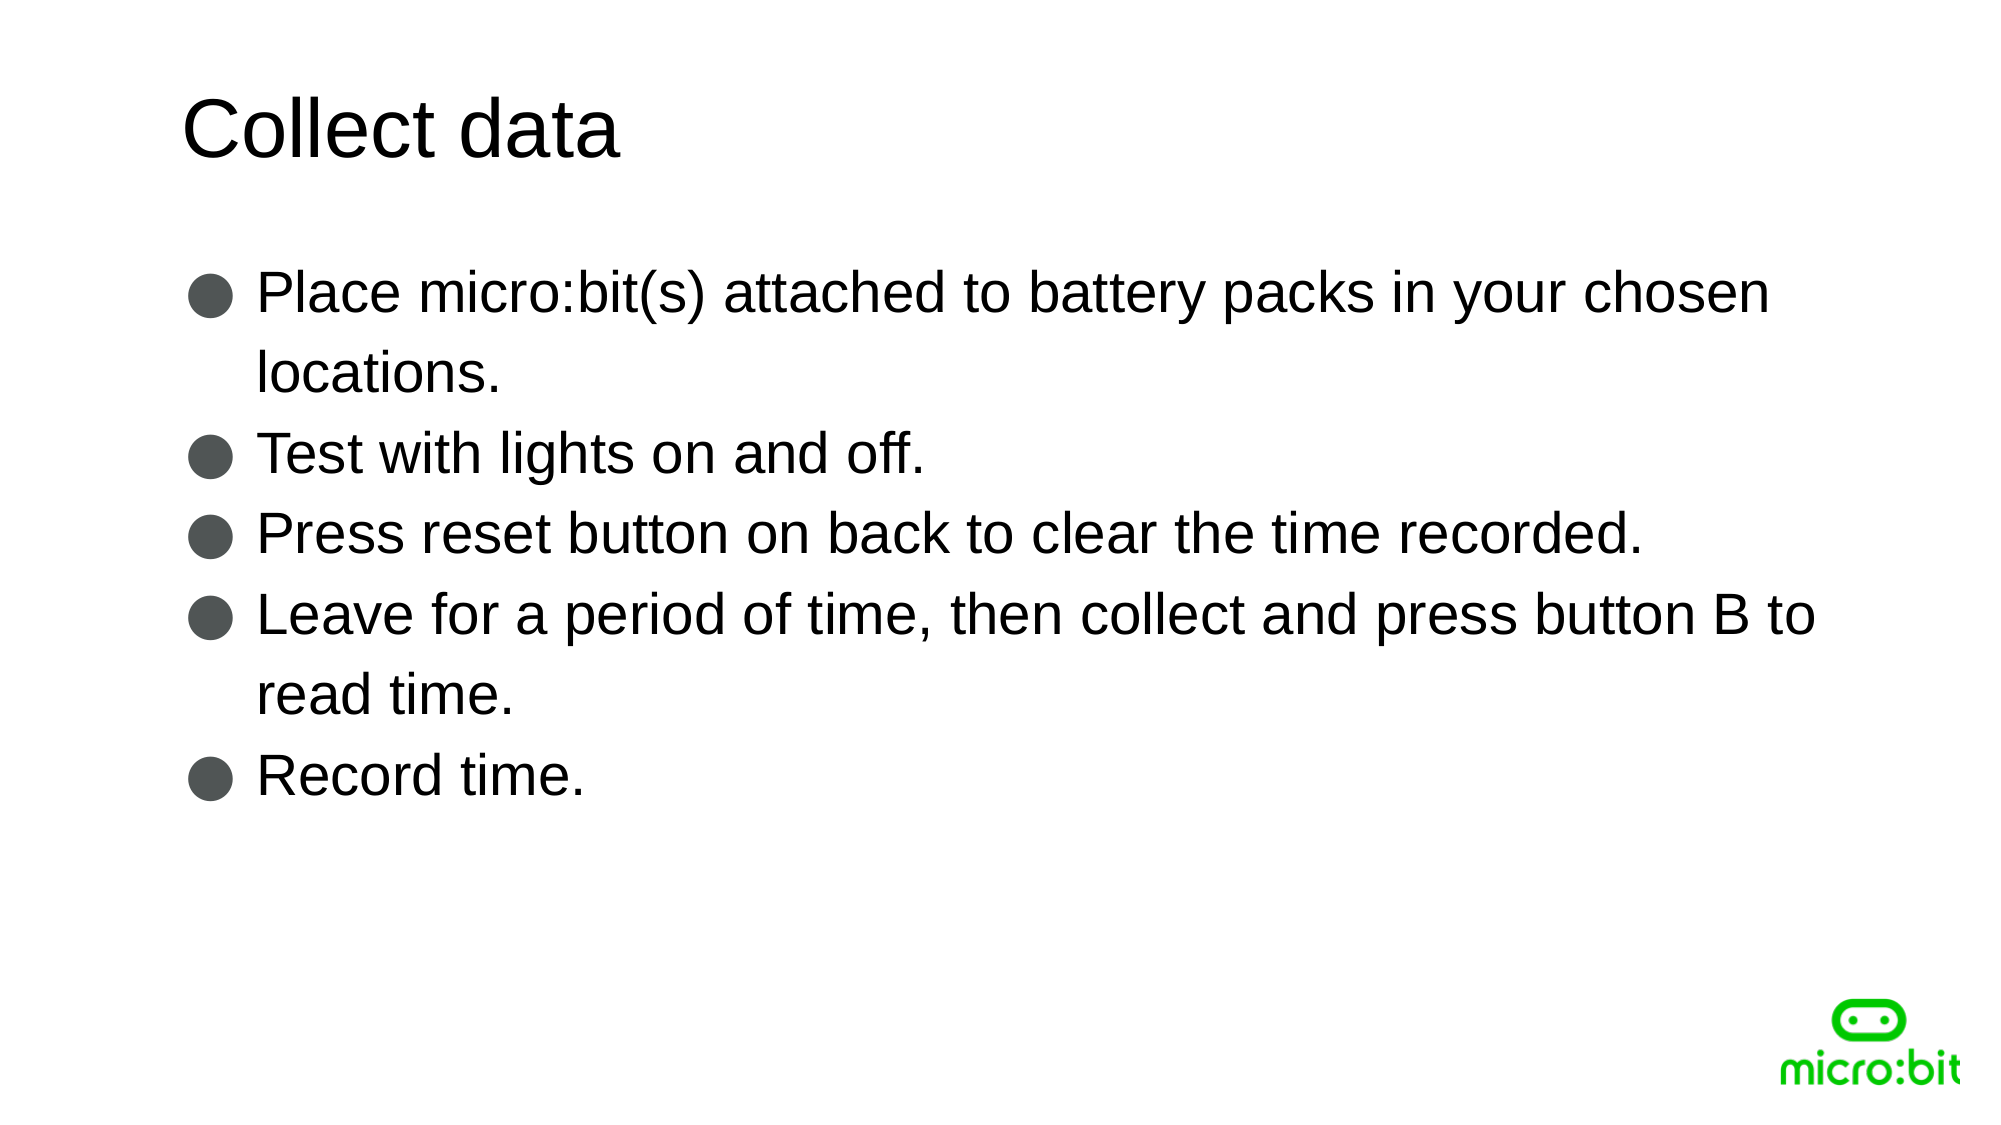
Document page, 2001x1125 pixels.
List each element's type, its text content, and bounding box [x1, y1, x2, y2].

text_box Collect data Place micro:bit(s) attached to battery packs in your chosen locations. Test with lights on and off. Press reset button on back to clear the time recorded. Leave for a period of time, then collect and press button B to read time. Record time. [166, 60, 1918, 884]
picture [1780, 998, 1960, 1086]
